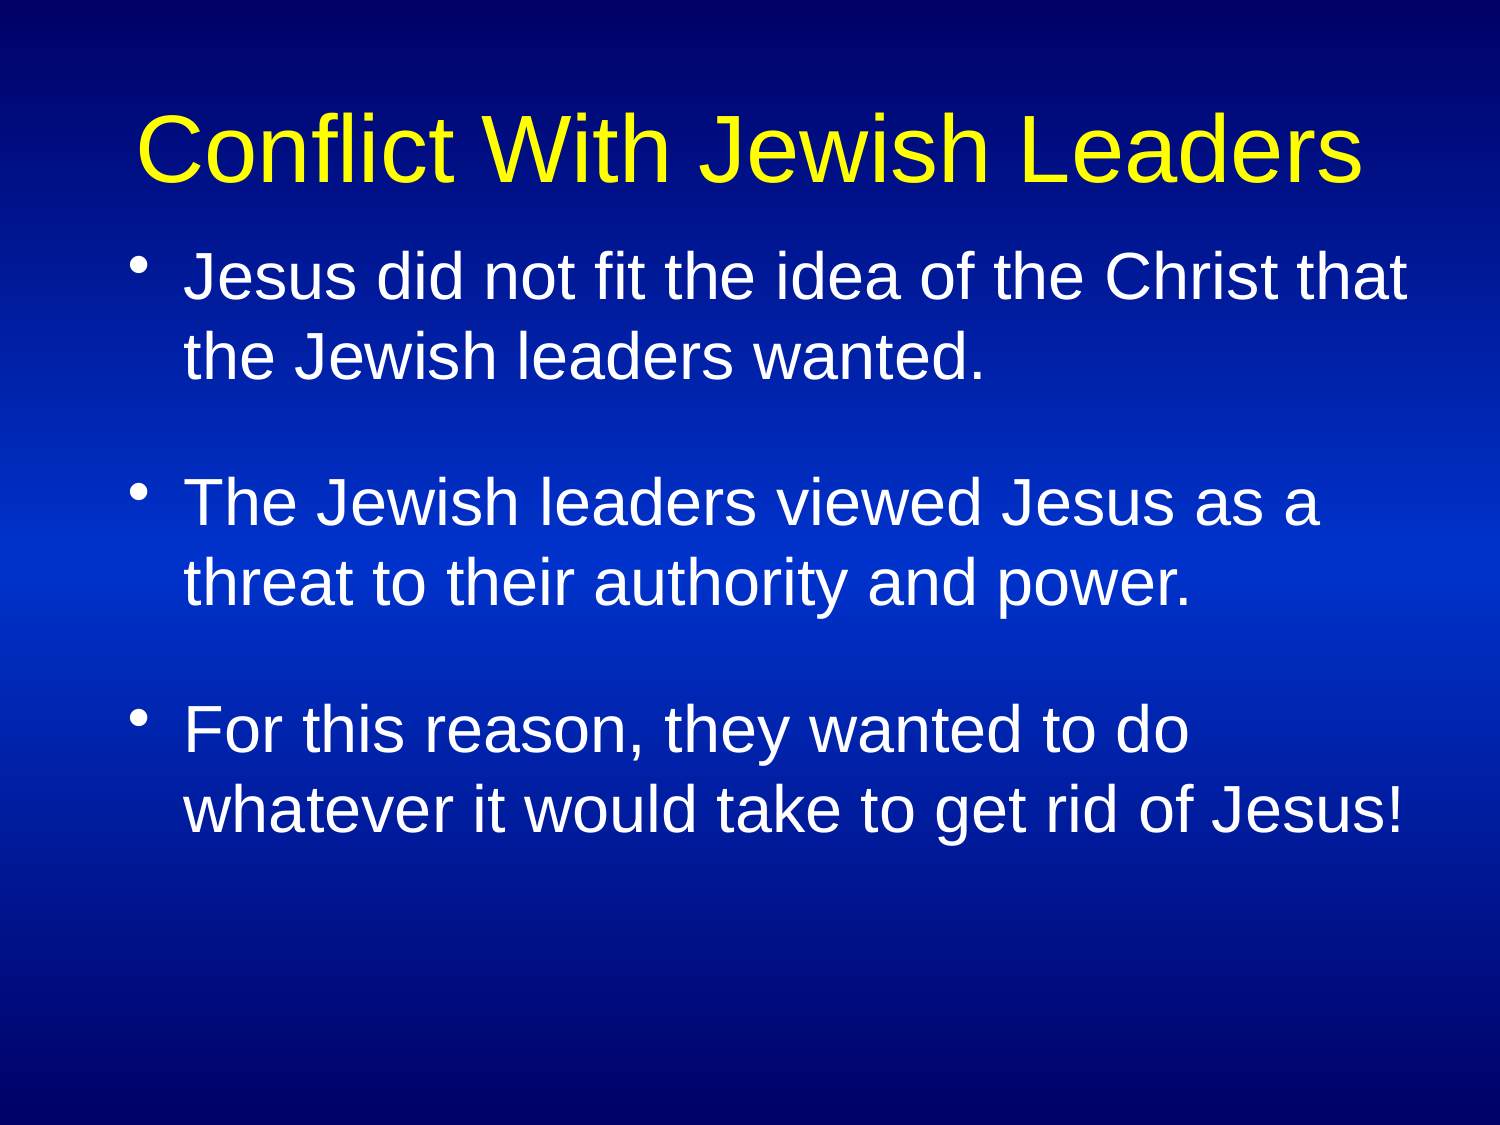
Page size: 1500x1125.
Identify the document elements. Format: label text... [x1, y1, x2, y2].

list Jesus did not fit the idea of the Christ that the Jewish leaders wanted. The Jewish leaders viewed Jesus as a threat to their authority and power. For this reason, they wanted to do whatever it would take to get rid of Jesus! [112, 224, 1463, 1025]
title Conflict With Jewish Leaders [37, 50, 1463, 238]
